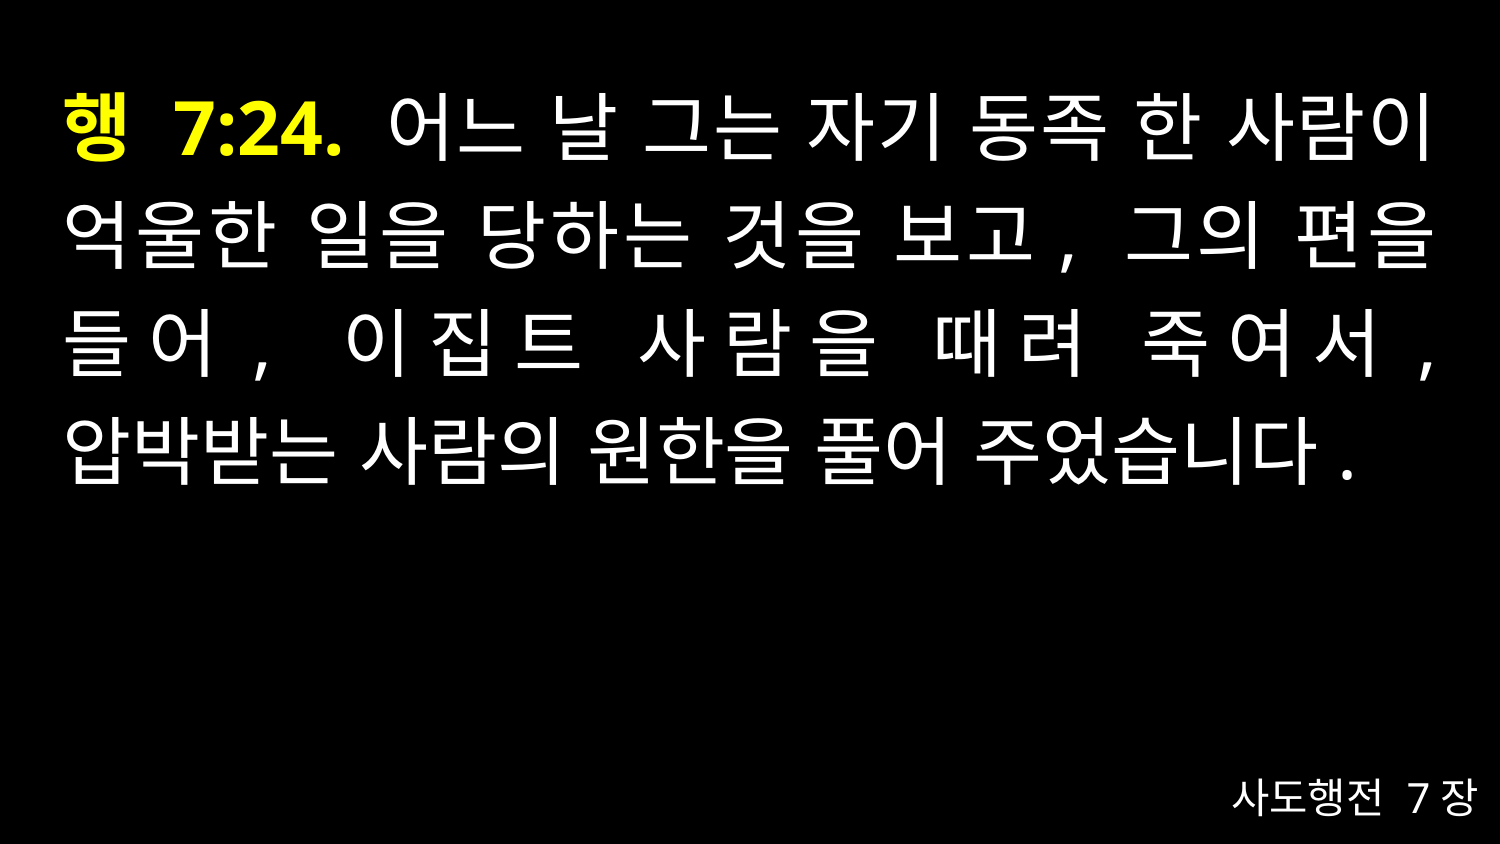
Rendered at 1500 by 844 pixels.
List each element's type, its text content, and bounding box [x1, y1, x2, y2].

title 행 7:24. 어느 날 그는 자기 동족 한 사람이 억울한 일을 당하는 것을 보고, 그의 편을 들어, 이집트 사람을 때려 죽여서, 압박받는 사람의 원한을 풀어 주었습니다. [0, 0, 1500, 844]
subtitle 사도행전 7장 [916, 770, 1500, 844]
